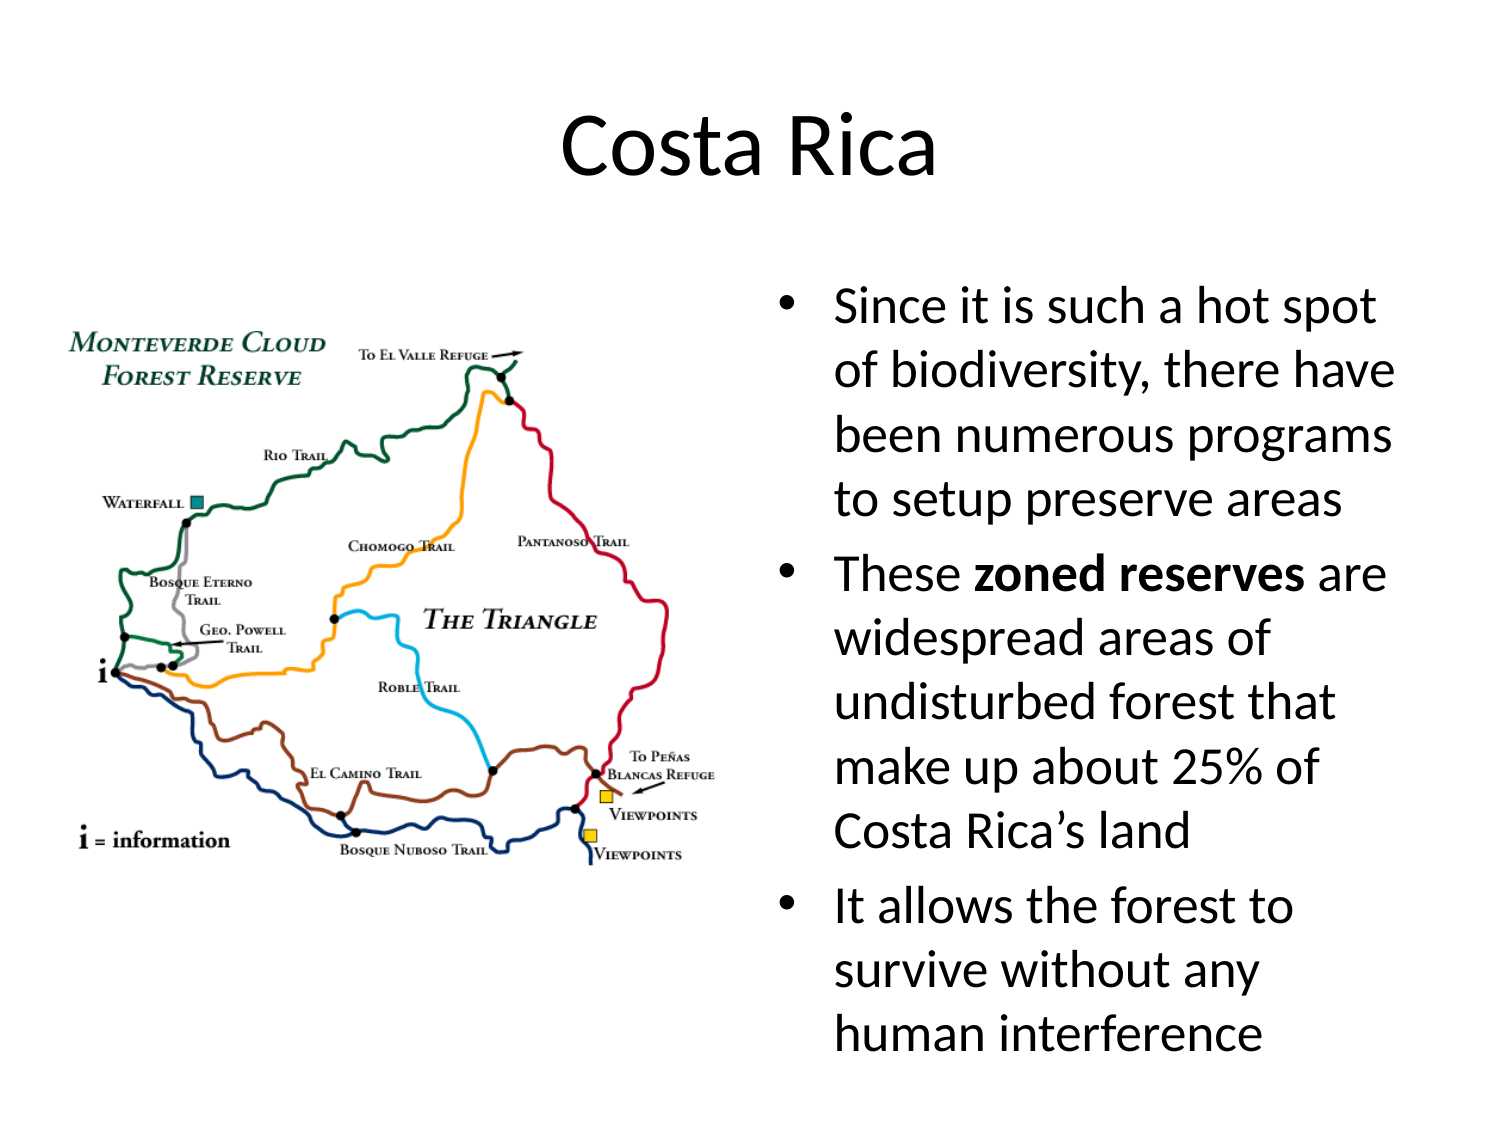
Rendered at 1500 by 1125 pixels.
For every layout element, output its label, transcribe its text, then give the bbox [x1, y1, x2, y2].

picture [62, 324, 726, 875]
list Since it is such a hot spot of biodiversity, there have been numerous programs to setup preserve areas These zoned reserves are widespread areas of undisturbed forest that make up about 25% of Costa Rica’s land It allows the forest to survive without any human interference [762, 262, 1425, 1075]
title Costa Rica [75, 45, 1425, 233]
